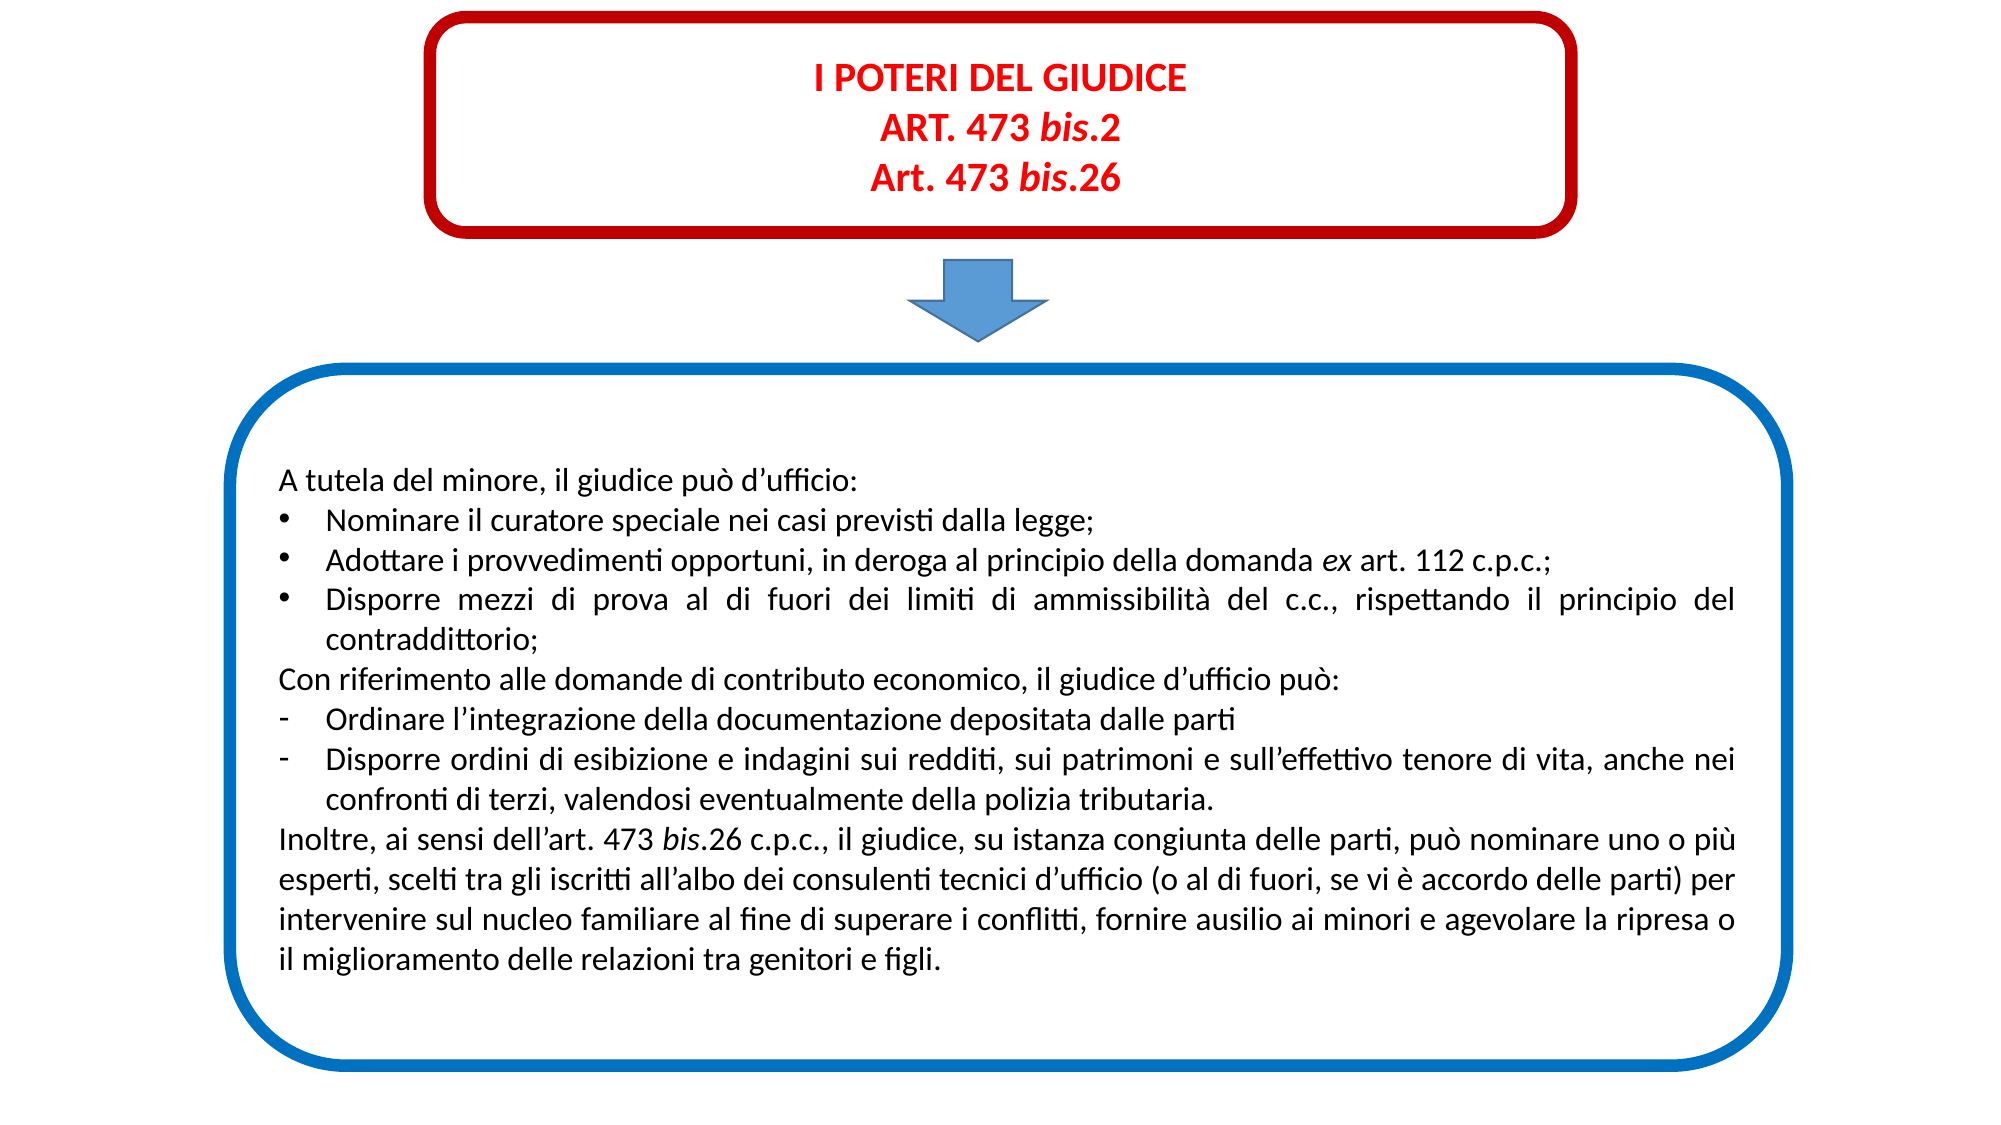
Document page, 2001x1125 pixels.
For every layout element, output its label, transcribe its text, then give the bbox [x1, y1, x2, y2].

text_box [906, 258, 1050, 343]
text_box I POTERI DEL GIUDICE ART. 473 bis.2 Art. 473 bis.26 [428, 16, 1573, 234]
text_box A tutela del minore, il giudice può d’ufficio: Nominare il curatore speciale nei casi previsti dalla legge; Adottare i provvedimenti opportuni, in deroga al principio della domanda ex art. 112 c.p.c.; Disporre mezzi di prova al di fuori dei limiti di ammissibilità del c.c., rispettando il principio del contraddittorio; Con riferimento alle domande di contributo economico, il giudice d’ufficio può: Ordinare l’integrazione della documentazione depositata dalle parti Disporre ordini di esibizione e indagini sui redditi, sui patrimoni e sull’effettivo tenore di vita, anche nei confronti di terzi, valendosi eventualmente della polizia tributaria. Inoltre, ai sensi dell’art. 473 bis.26 c.p.c., il giudice, su istanza congiunta delle parti, può nominare uno o più esperti, scelti tra gli iscritti all’albo dei consulenti tecnici d’ufficio (o al di fuori, se vi è accordo delle parti) per intervenire sul nucleo familiare al fine di superare i conflitti, fornire ausilio ai minori e agevolare la ripresa o il miglioramento delle relazioni tra genitori e figli. [228, 367, 1789, 1067]
